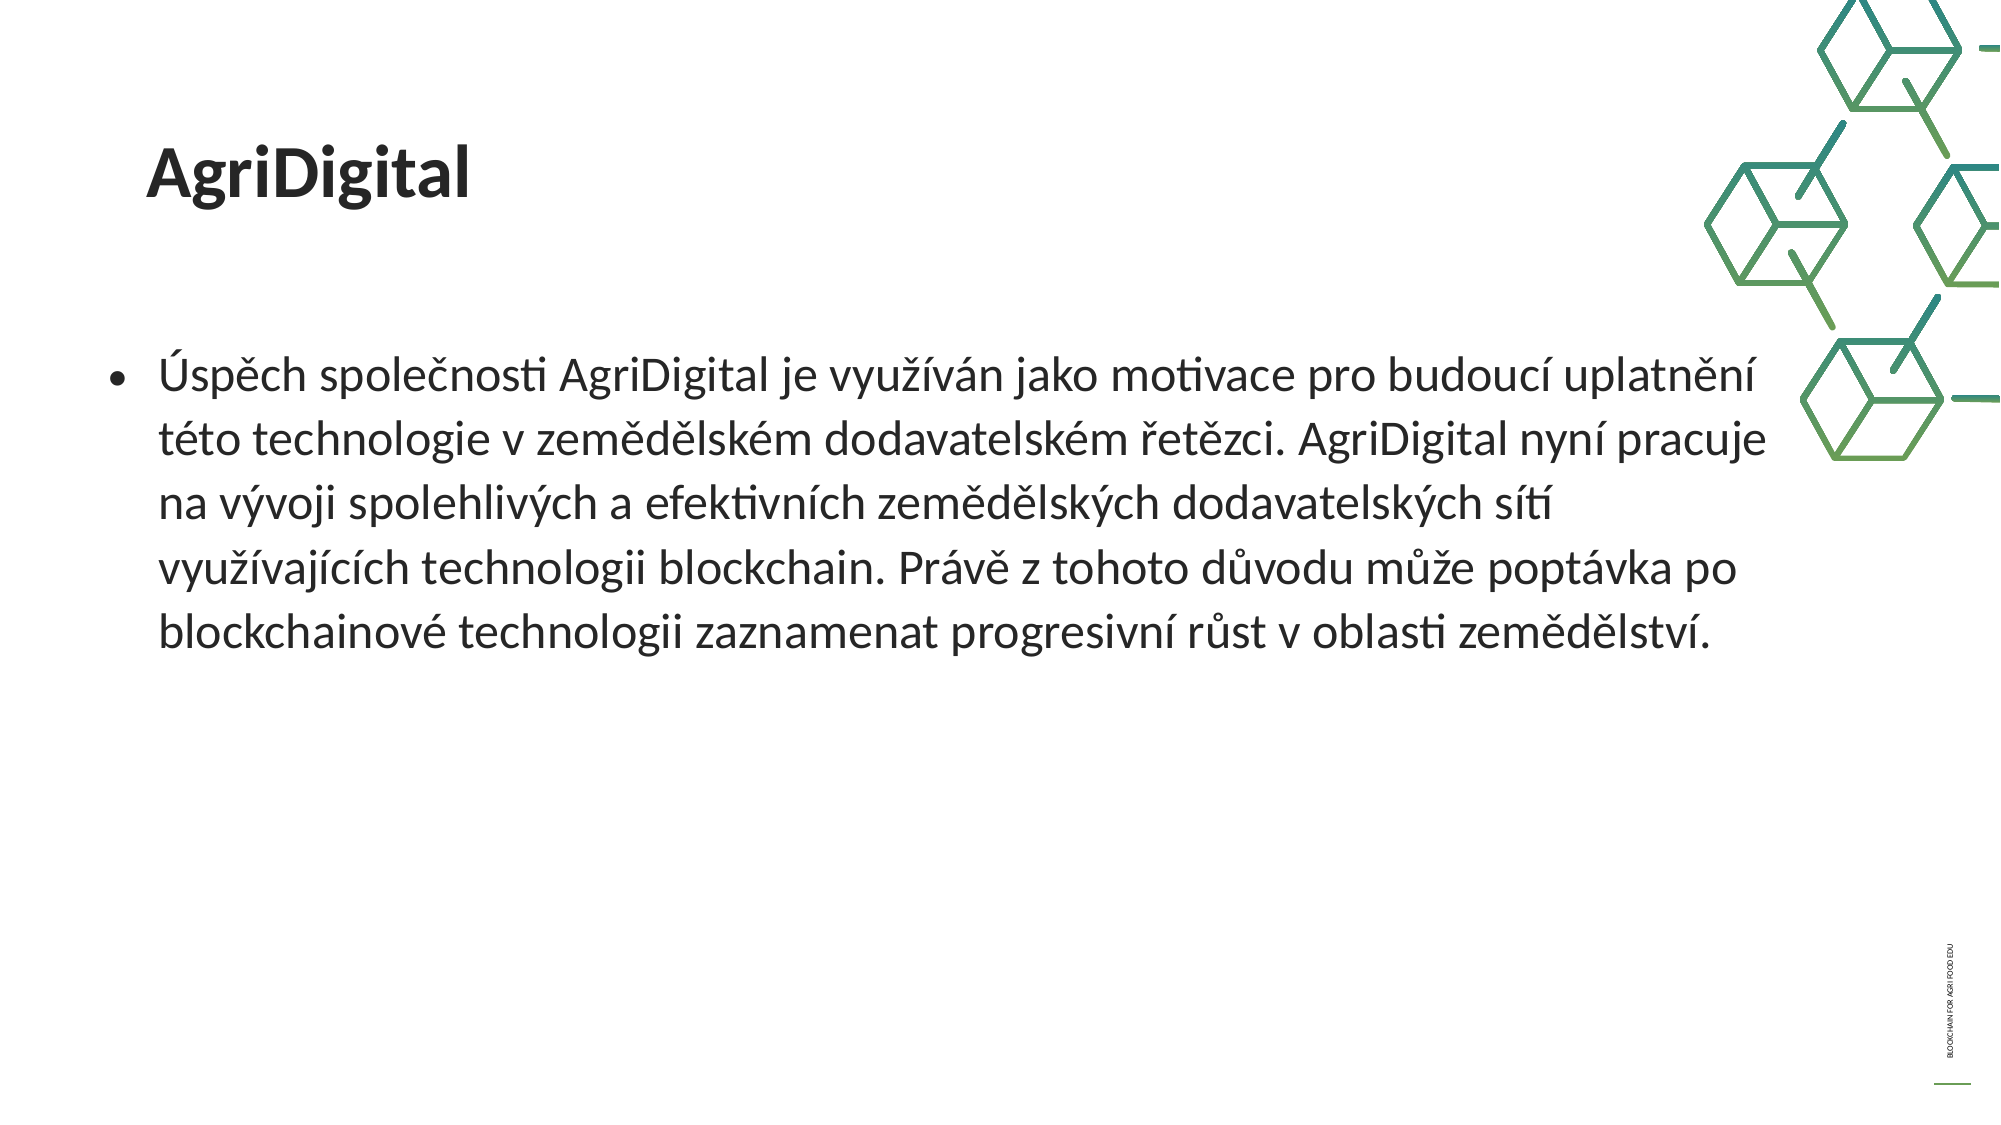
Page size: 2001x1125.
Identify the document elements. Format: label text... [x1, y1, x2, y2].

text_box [1703, 0, 2000, 462]
list Úspěch společnosti AgriDigital je využíván jako motivace pro budoucí uplatnění této technologie v zemědělském dodavatelském řetězci. AgriDigital nyní pracuje na vývoji spolehlivých a efektivních zemědělských dodavatelských sítí využívajících technologii blockchain. Právě z tohoto důvodu může poptávka po blockchainové technologii zaznamenat progresivní růst v oblasti zemědělství. [86, 329, 1825, 1100]
list AgriDigital [130, 124, 1698, 337]
